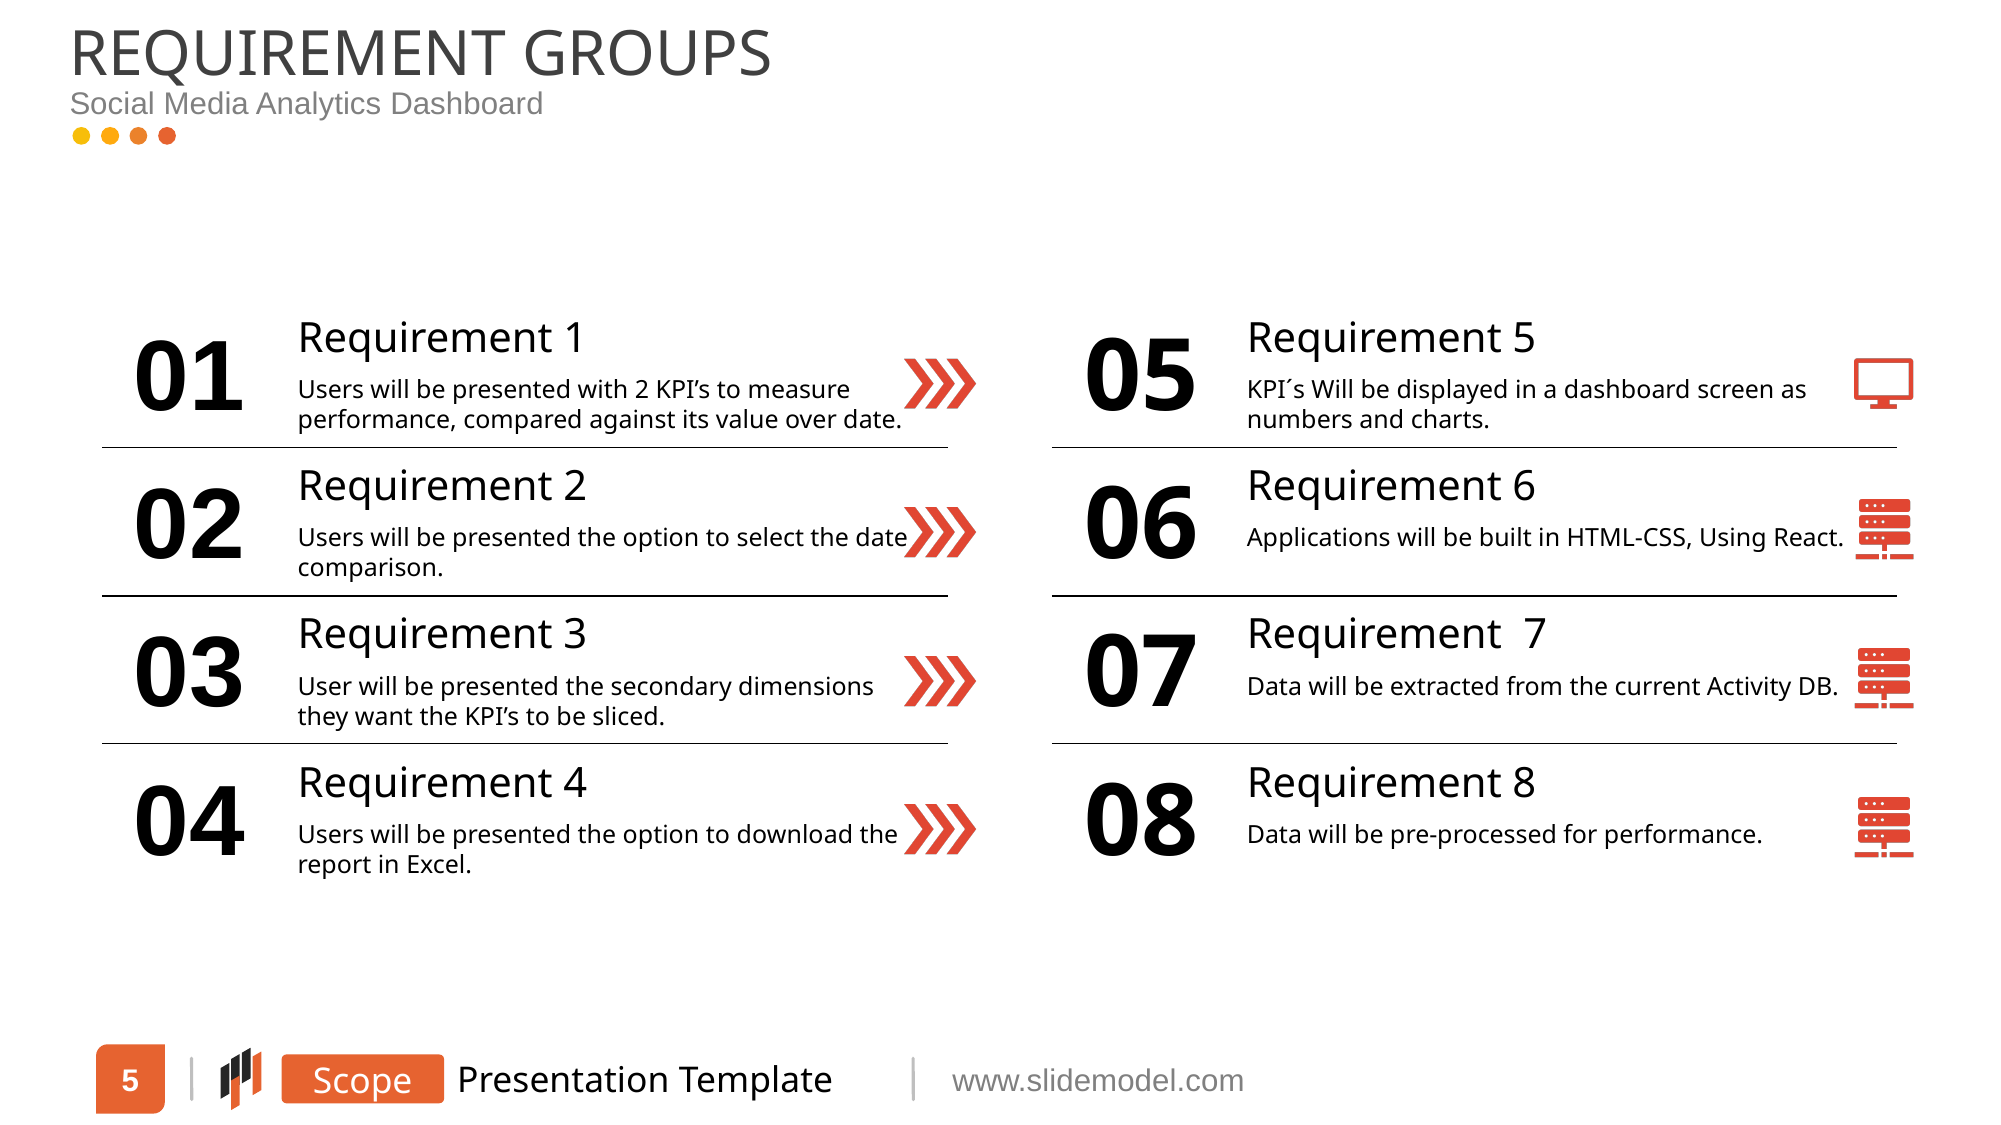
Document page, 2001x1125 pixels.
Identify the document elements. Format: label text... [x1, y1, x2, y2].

text_box Data will be pre-processed for performance. [1232, 813, 1845, 856]
text_box 04 [119, 747, 263, 883]
text_box KPI´s Will be displayed in a dashboard screen as numbers and charts. [1232, 368, 1881, 441]
text_box 08 [1069, 747, 1214, 883]
text_box Requirement 7 [1232, 599, 1881, 665]
picture [1845, 788, 1923, 866]
picture [897, 341, 982, 426]
text_box Requirement 8 [1232, 748, 1881, 813]
text_box REQUIREMENT GROUPS [54, 14, 1794, 75]
text_box Requirement 5 [1232, 303, 1881, 368]
text_box 02 [119, 451, 263, 586]
slide_number 5 [70, 1053, 191, 1114]
text_box 03 [119, 599, 263, 735]
text_box Users will be presented the option to download the report in Excel. [282, 813, 931, 886]
picture [897, 489, 982, 575]
text_box Requirement 4 [282, 748, 931, 813]
text_box Users will be presented the option to select the date comparison. [282, 517, 931, 589]
text_box 01 [119, 302, 263, 438]
text_box 07 [1069, 599, 1214, 735]
text_box 05 [1069, 302, 1214, 438]
text_box Requirement 1 [282, 303, 931, 368]
text_box Applications will be built in HTML-CSS, Using React. [1232, 517, 1846, 560]
picture [897, 786, 982, 872]
text_box Social Media Analytics Dashboard [54, 75, 1953, 120]
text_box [72, 126, 176, 145]
picture [1846, 490, 1923, 568]
text_box Data will be extracted from the current Activity DB. [1232, 665, 1845, 708]
picture [1848, 348, 1919, 419]
text_box 06 [1069, 451, 1214, 586]
picture [1845, 639, 1923, 717]
text_box Requirement 6 [1232, 451, 1881, 517]
text_box Requirement 3 [282, 599, 931, 665]
text_box User will be presented the secondary dimensions they want the KPI’s to be sliced. [282, 665, 931, 738]
text_box Users will be presented with 2 KPI’s to measure performance, compared against its value over date. [282, 368, 931, 441]
text_box Requirement 2 [282, 451, 931, 517]
picture [897, 638, 982, 724]
